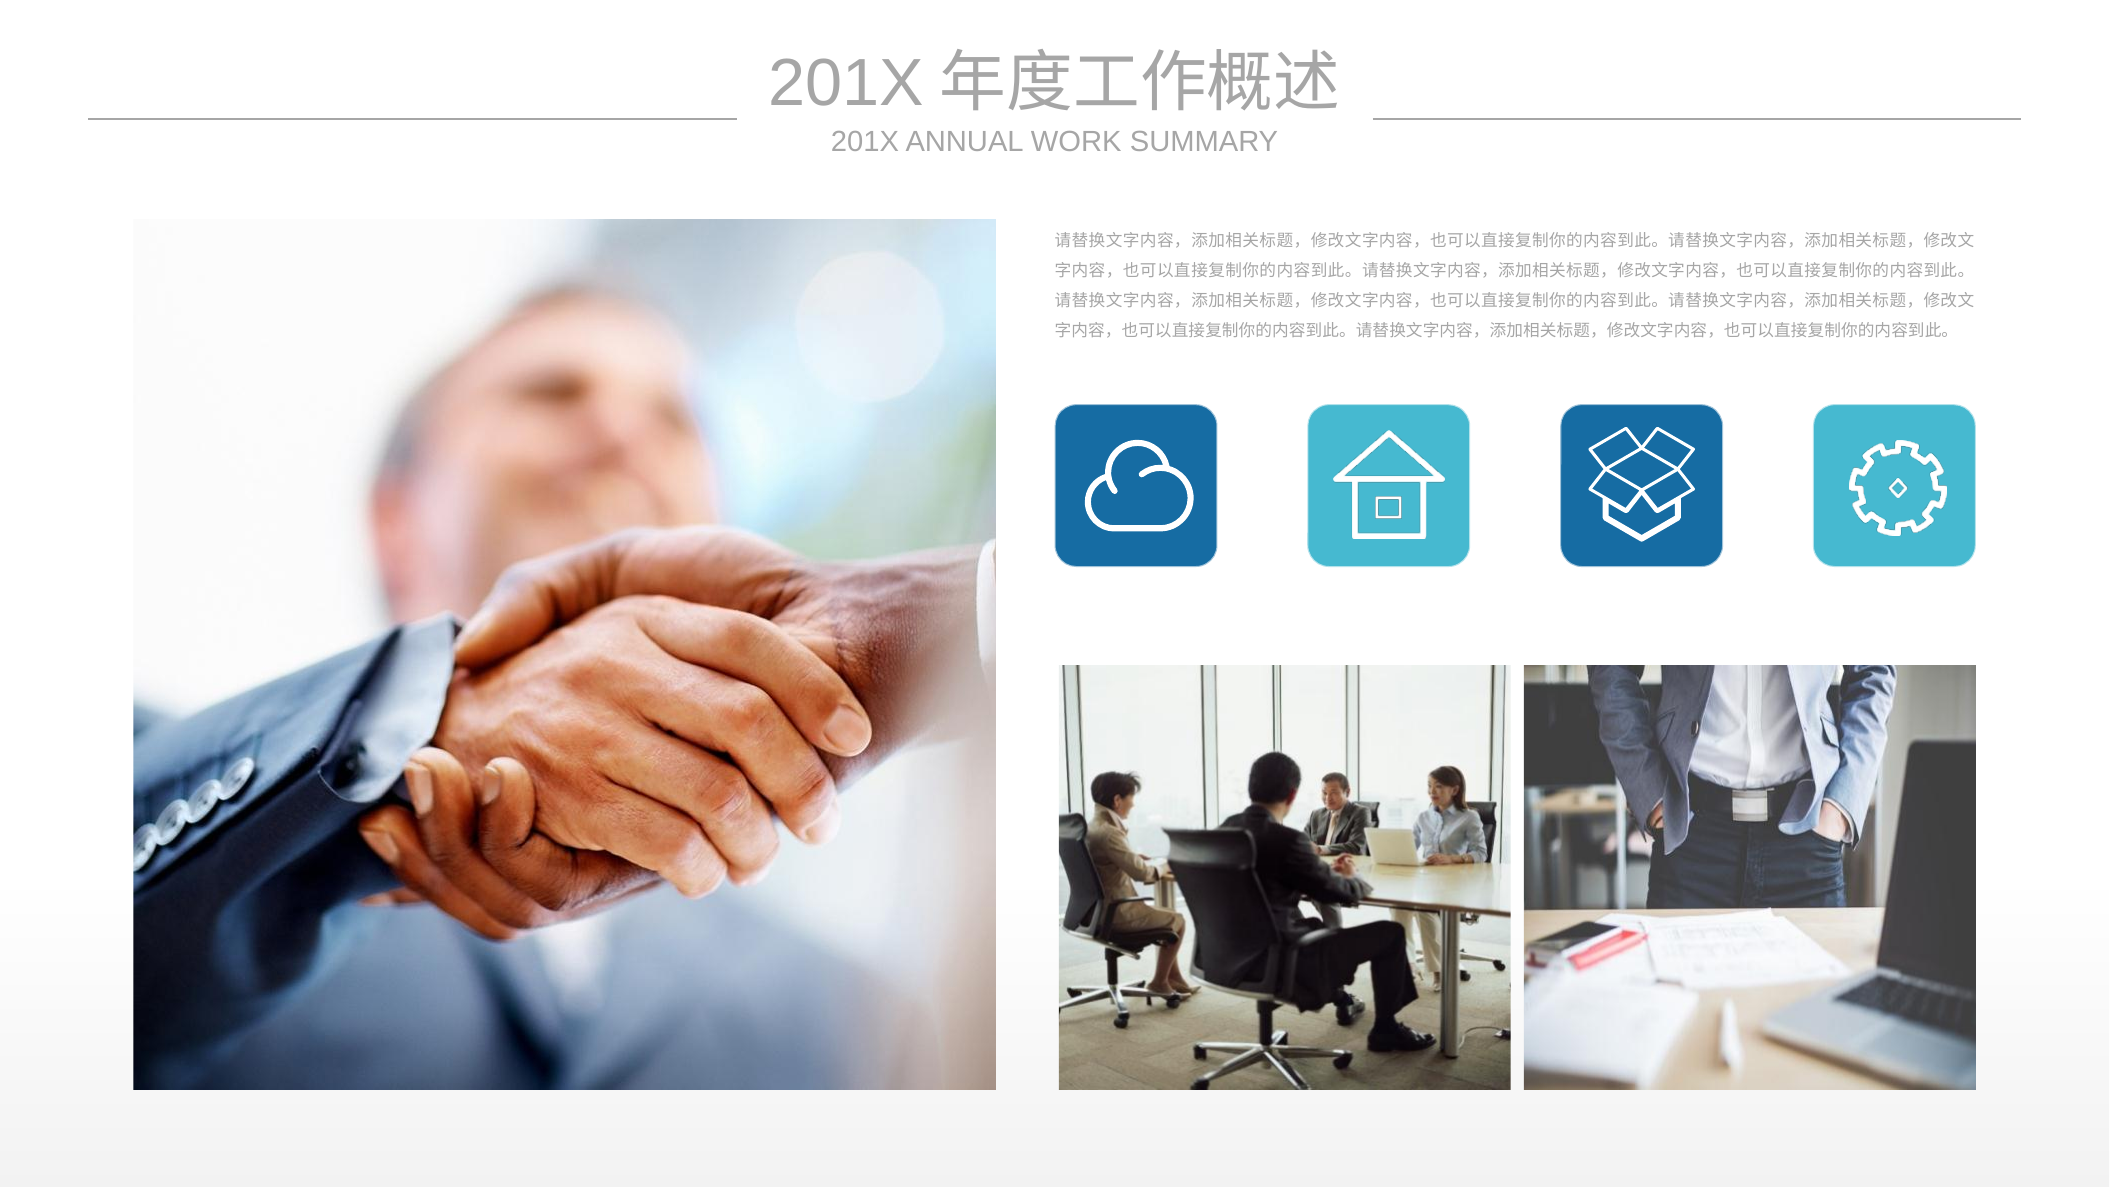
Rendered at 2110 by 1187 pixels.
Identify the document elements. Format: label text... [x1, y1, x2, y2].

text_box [1307, 404, 1471, 568]
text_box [1560, 404, 1724, 568]
text_box [1523, 664, 1977, 1090]
text_box [132, 219, 997, 1090]
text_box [1812, 404, 1976, 568]
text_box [1054, 404, 1218, 568]
text_box 请替换文字内容，添加相关标题，修改文字内容，也可以直接复制你的内容到此。请替换文字内容，添加相关标题，修改文字内容，也可以直接复制你的内容到此。请替换文字内容，添加相关标题，修改文字内容，也可以直接复制你的内容到此。请替换文字内容，添加相关标题，修改文字内容，也可以直接复制你的内容到此。请替换文字内容，添加相关标题，修改文字内容，也可以直接复制你的内容到此。请替换文字内容，添加相关标题，修改文字内容，也可以直接复制你的内容到此。 [1054, 219, 1976, 340]
text_box 201X ANNUAL WORK SUMMARY [824, 122, 1285, 158]
text_box 201X年度工作概述 [730, 38, 1379, 119]
text_box [1058, 664, 1512, 1090]
